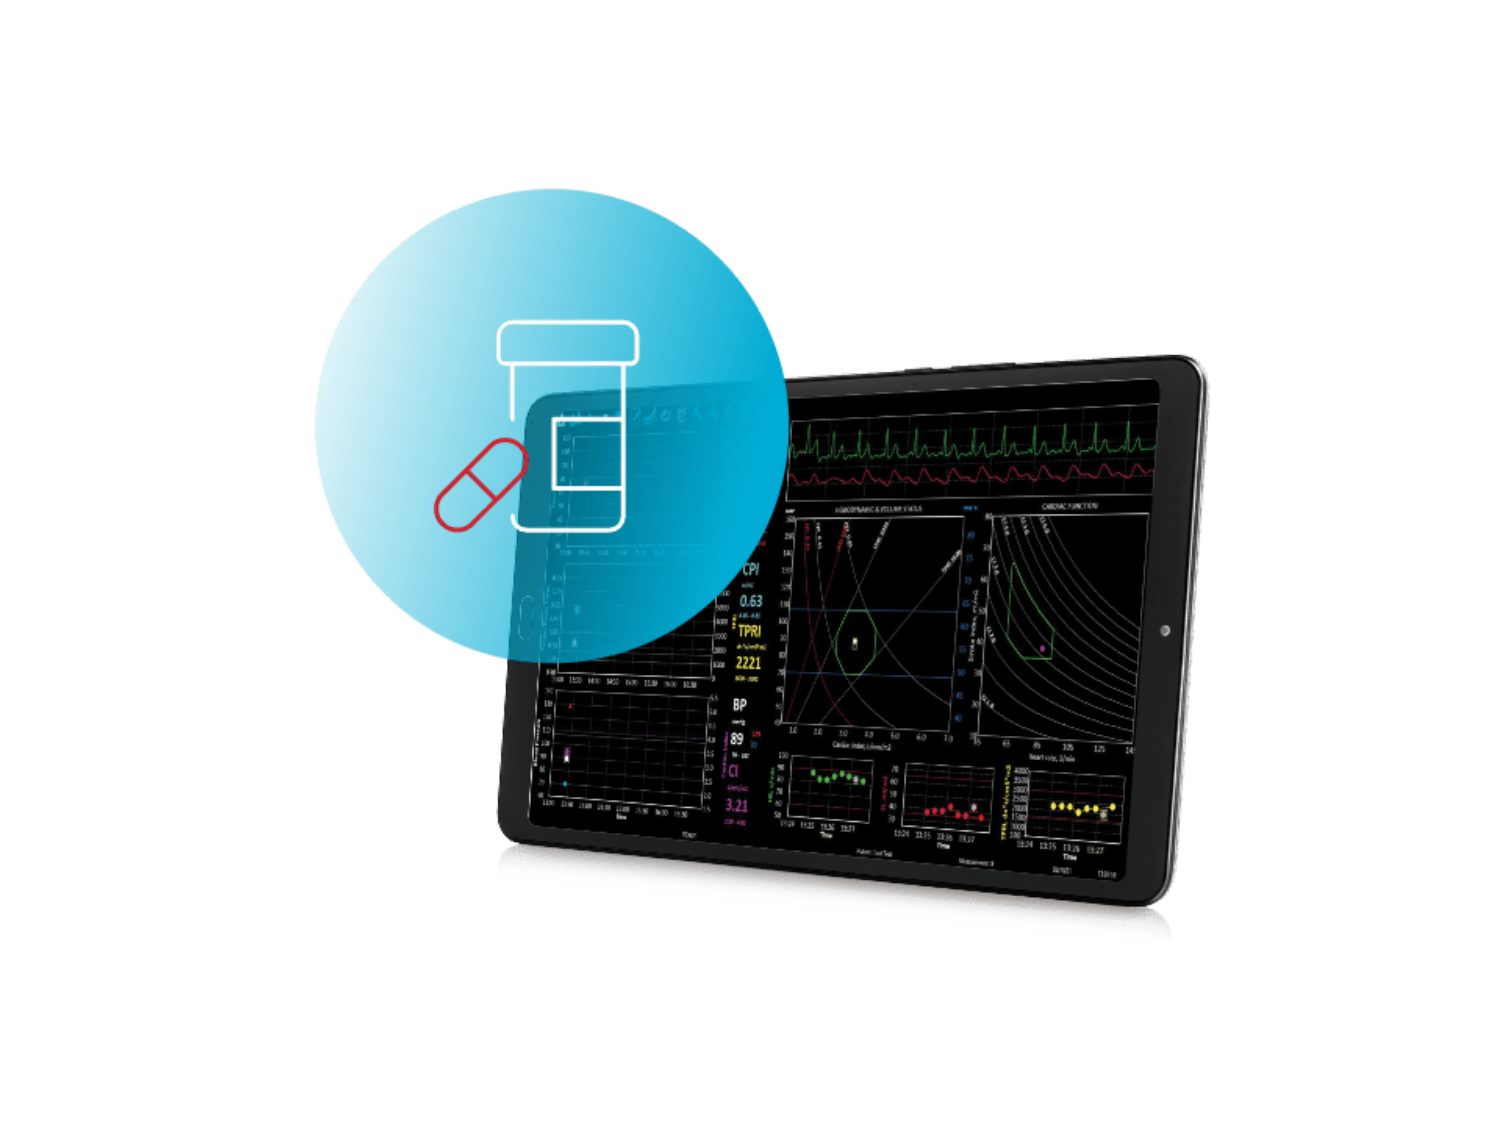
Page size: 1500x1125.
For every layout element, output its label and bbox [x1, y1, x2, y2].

picture [262, 136, 1223, 968]
